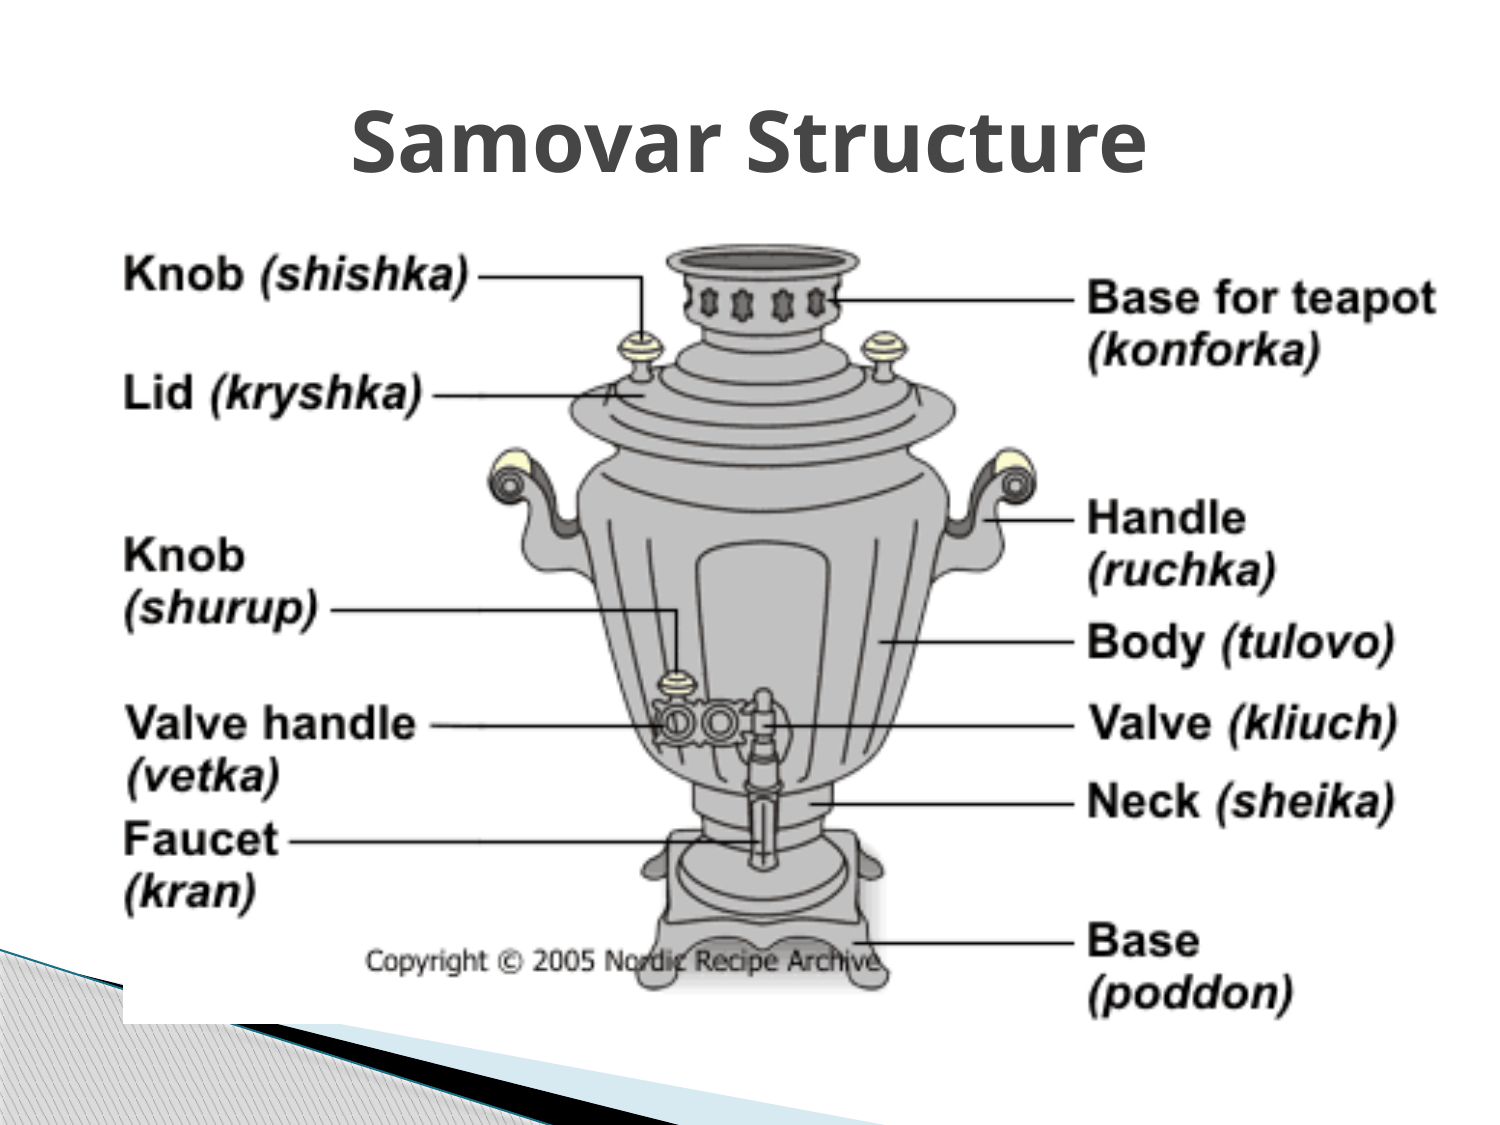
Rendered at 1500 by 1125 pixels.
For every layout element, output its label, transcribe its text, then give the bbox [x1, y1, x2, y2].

title Samovar Structure [75, 45, 1425, 233]
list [123, 242, 1440, 1024]
